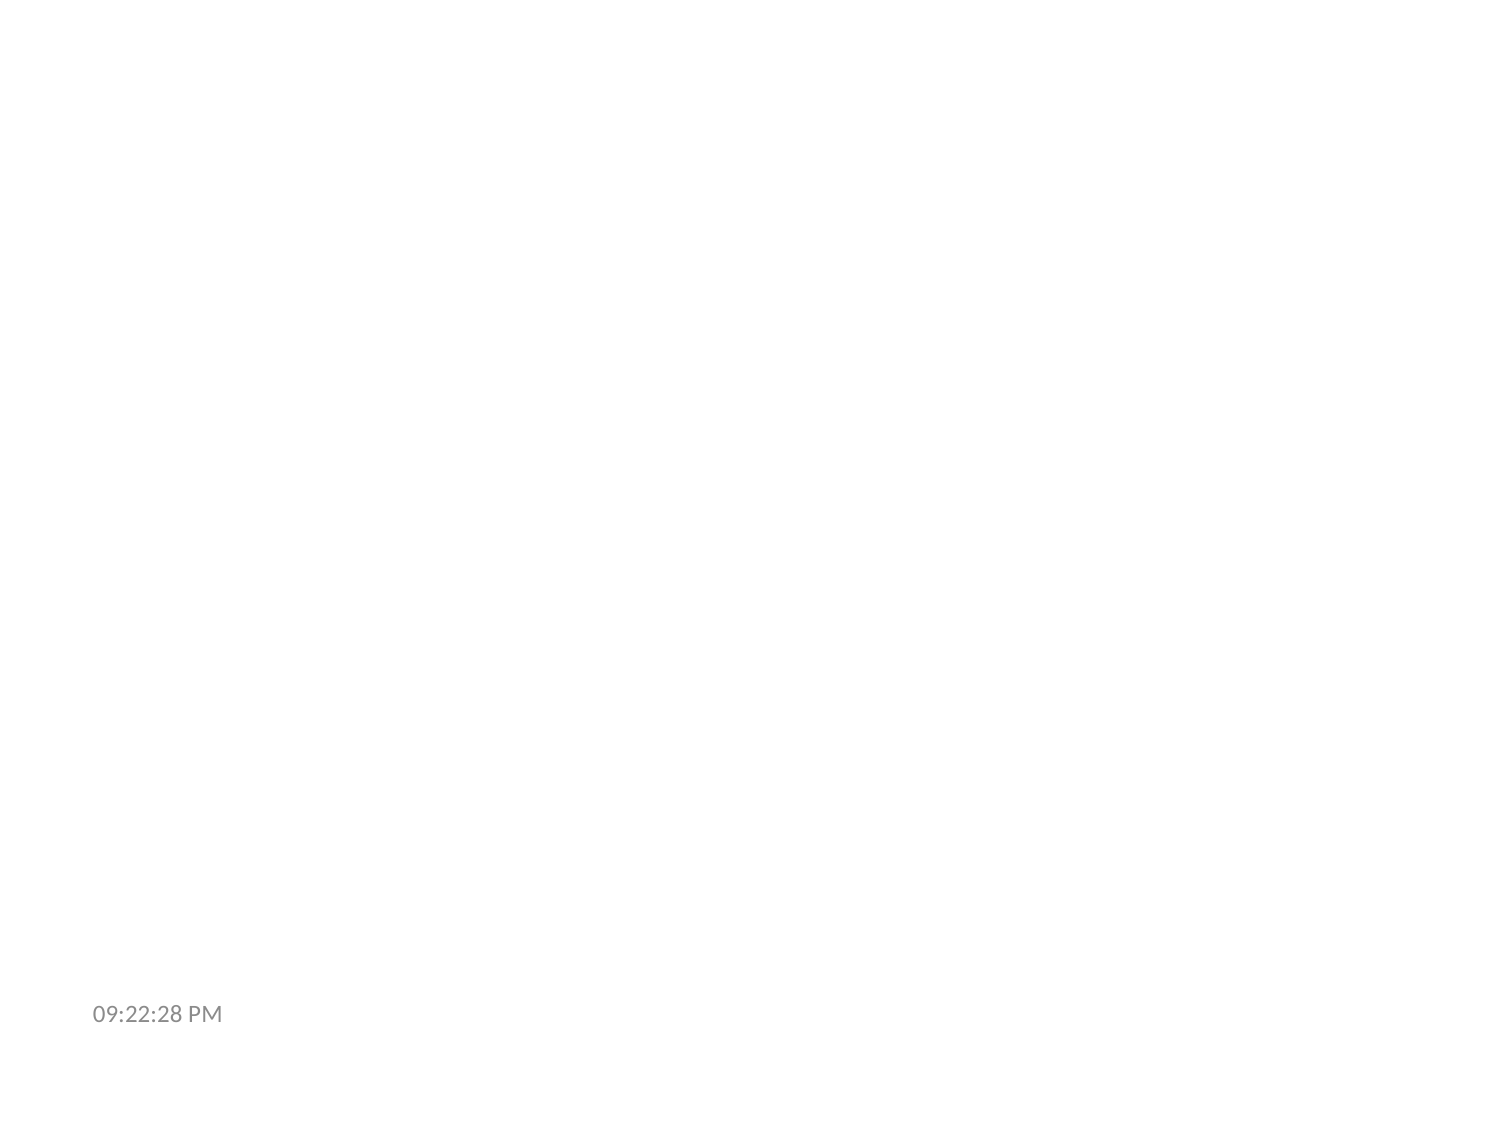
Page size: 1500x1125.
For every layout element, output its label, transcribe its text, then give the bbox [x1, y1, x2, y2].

text_box 3:35:09 PM [77, 982, 428, 1043]
